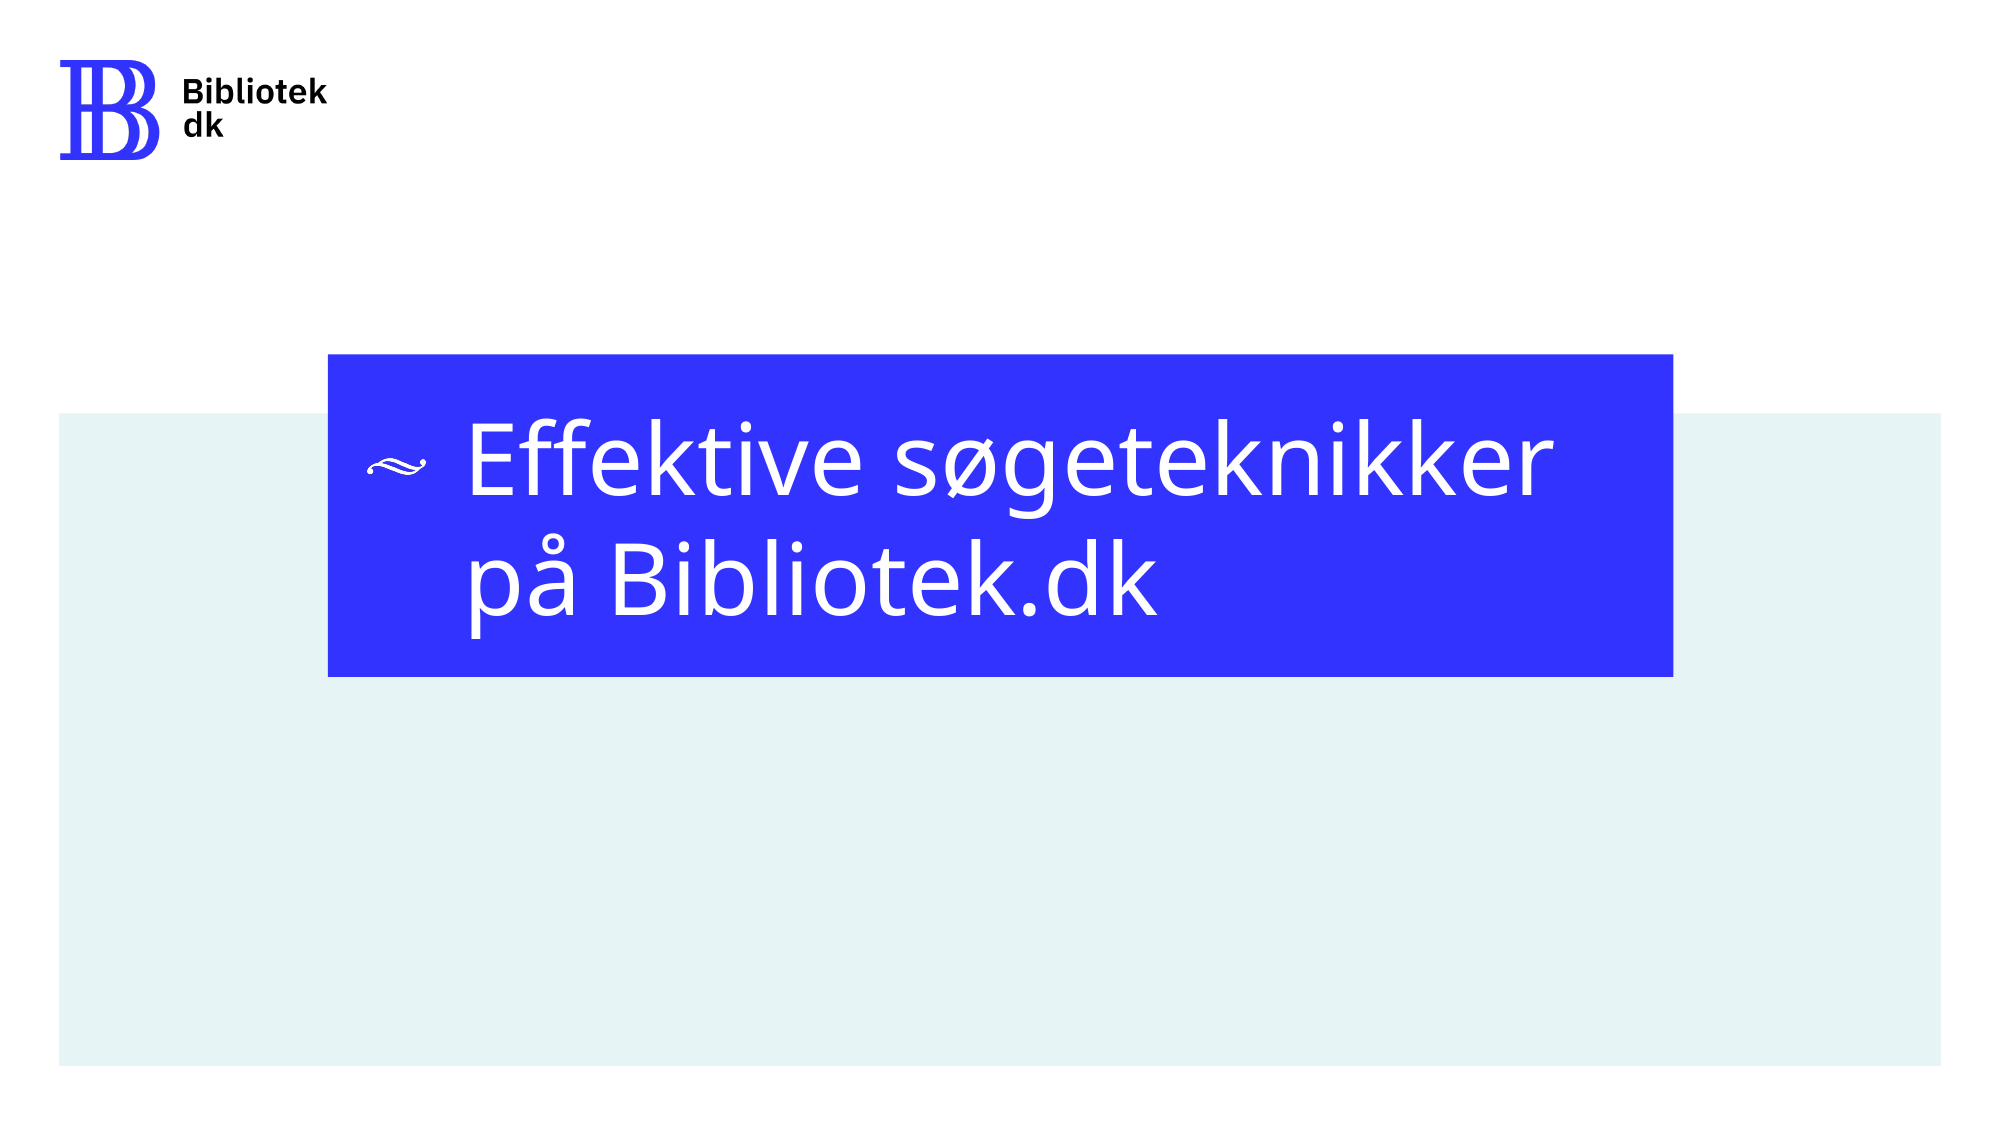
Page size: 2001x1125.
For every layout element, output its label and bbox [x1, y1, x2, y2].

picture [59, 60, 328, 160]
picture [367, 458, 426, 475]
